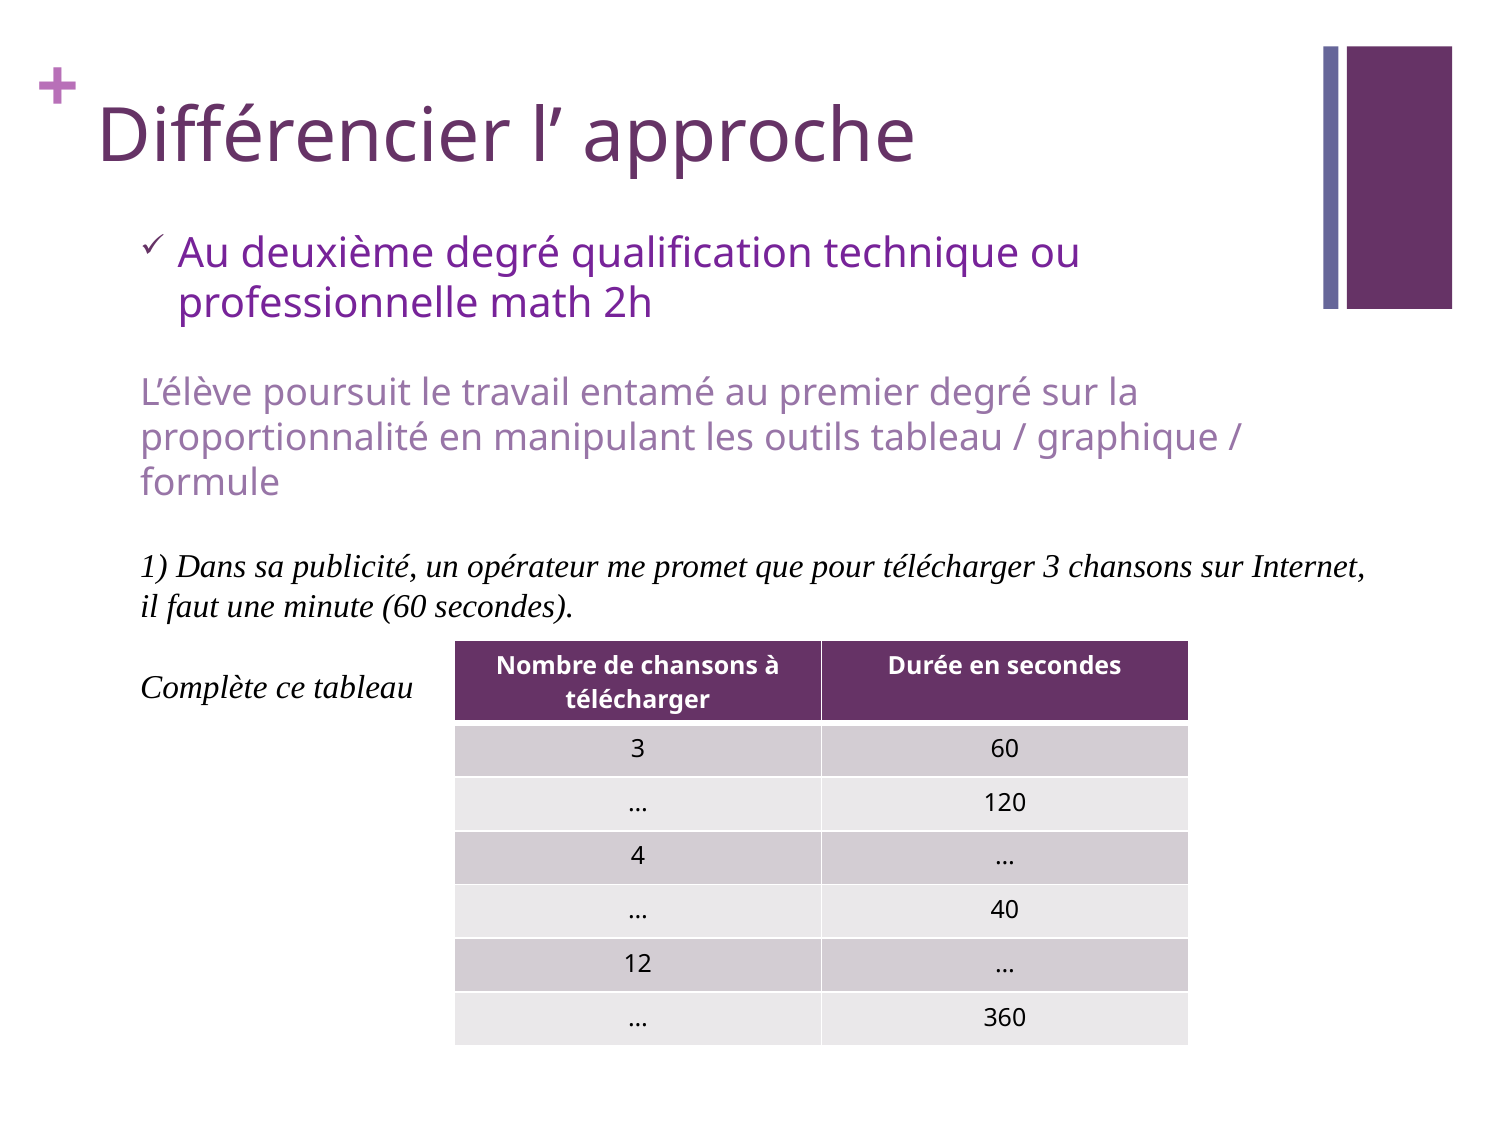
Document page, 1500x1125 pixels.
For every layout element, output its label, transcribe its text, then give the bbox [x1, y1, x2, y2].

table_cell … [822, 832, 1188, 884]
title Différencier l’ approche [81, 79, 1322, 263]
table_cell … [455, 885, 821, 937]
table_header Nombre de chansons à télécharger [455, 641, 821, 720]
table_cell … [822, 939, 1188, 991]
table_cell 12 [455, 939, 821, 991]
table_cell 40 [822, 885, 1188, 937]
table_cell … [455, 993, 821, 1045]
table_cell 60 [822, 726, 1188, 776]
table_cell 120 [822, 778, 1188, 830]
table_cell 4 [455, 832, 821, 884]
table_header Durée en secondes [822, 641, 1188, 720]
table_cell … [455, 778, 821, 830]
table_cell 360 [822, 993, 1188, 1045]
table_cell 3 [455, 726, 821, 776]
list Au deuxième degré qualification technique ou professionnelle math 2h L’élève poursuit le travail entamé au premier degré sur la proportionnalité en manipulant les outils tableau / graphique / formule 1) Dans sa publicité, un opérateur me promet que pour télécharger 3 chansons sur Internet, il faut une minute (60 secondes). Complète ce tableau [125, 218, 1405, 1084]
